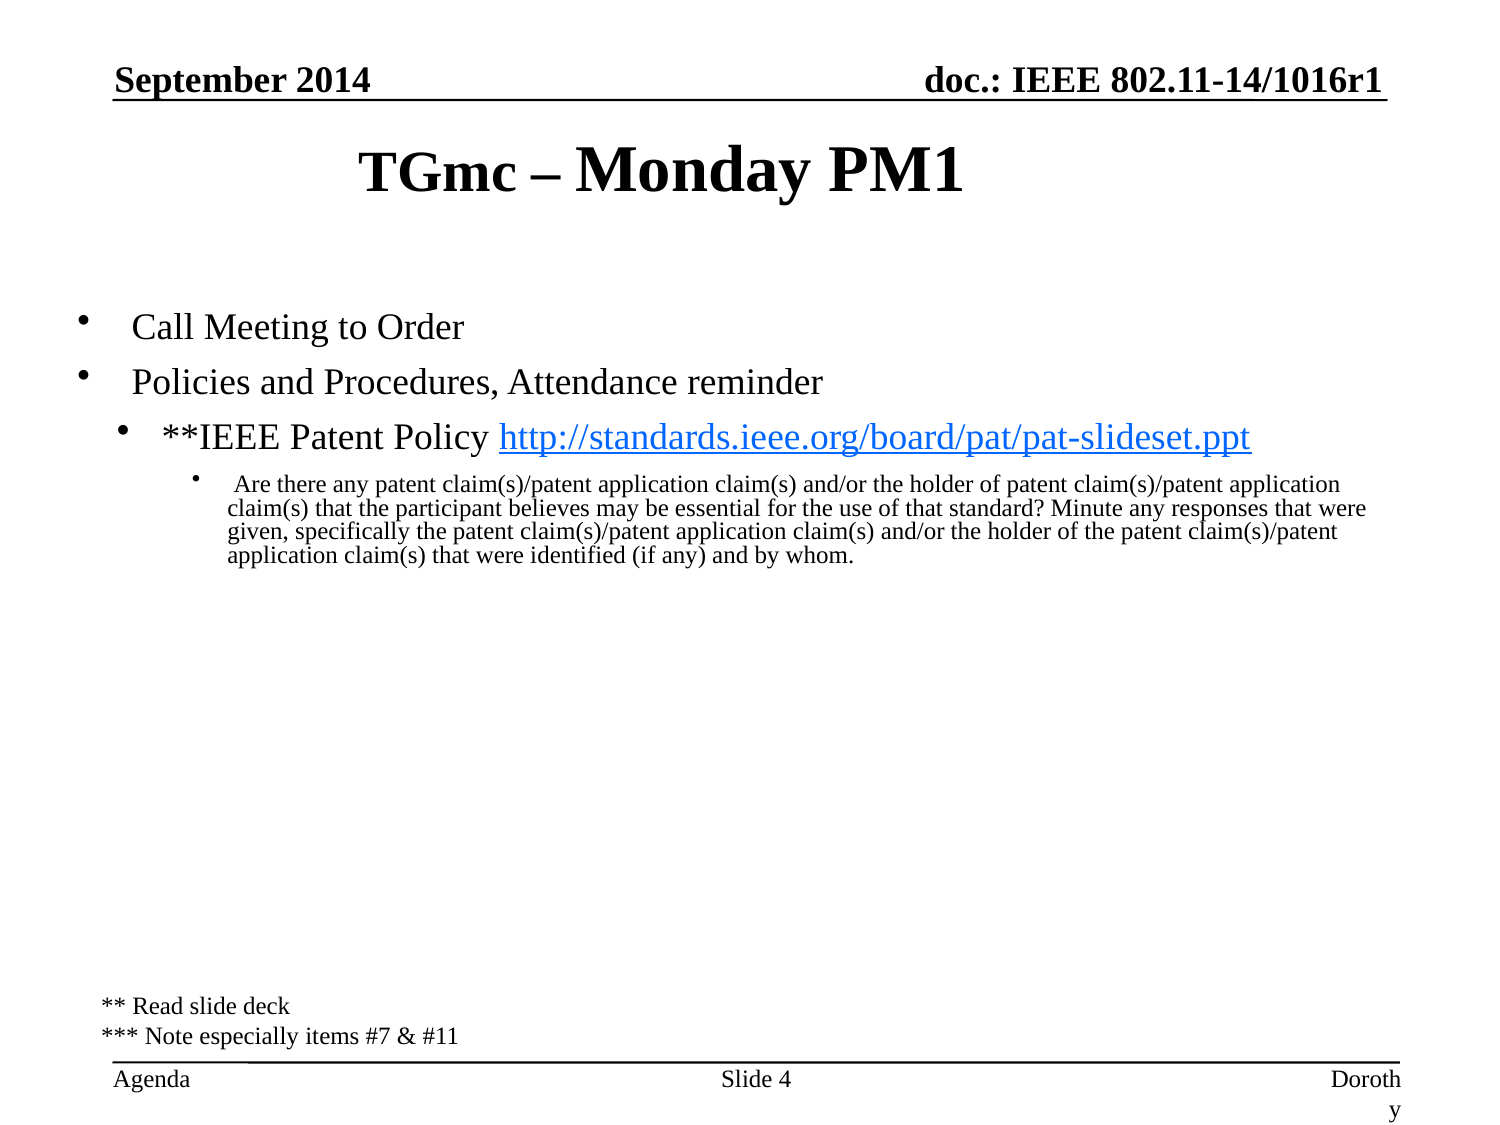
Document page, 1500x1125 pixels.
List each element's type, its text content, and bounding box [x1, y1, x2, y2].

text_box [112, 0, 1388, 137]
slide_number Slide 4 [712, 1062, 800, 1093]
text_box ** Read slide deck *** Note especially items #7 & #11 [86, 982, 475, 1088]
text_box [62, 137, 1450, 1050]
title TGmc – Monday PM1 [24, 99, 1300, 275]
text_box Call Meeting to Order Policies and Procedures, Attendance reminder **IEEE Patent Policy http://standards.ieee.org/board/pat/pat-slideset.ppt Are there any patent claim(s)/patent application claim(s) and/or the holder of patent claim(s)/patent application claim(s) that the participant believes may be essential for the use of that standard? Minute any responses that were given, specifically the patent claim(s)/patent application claim(s) and/or the holder of the patent claim(s)/patent application claim(s) that were identified (if any) and by whom. [62, 303, 1388, 577]
footer Dorothy Stanley, Aruba Networks [1325, 1062, 1402, 1093]
